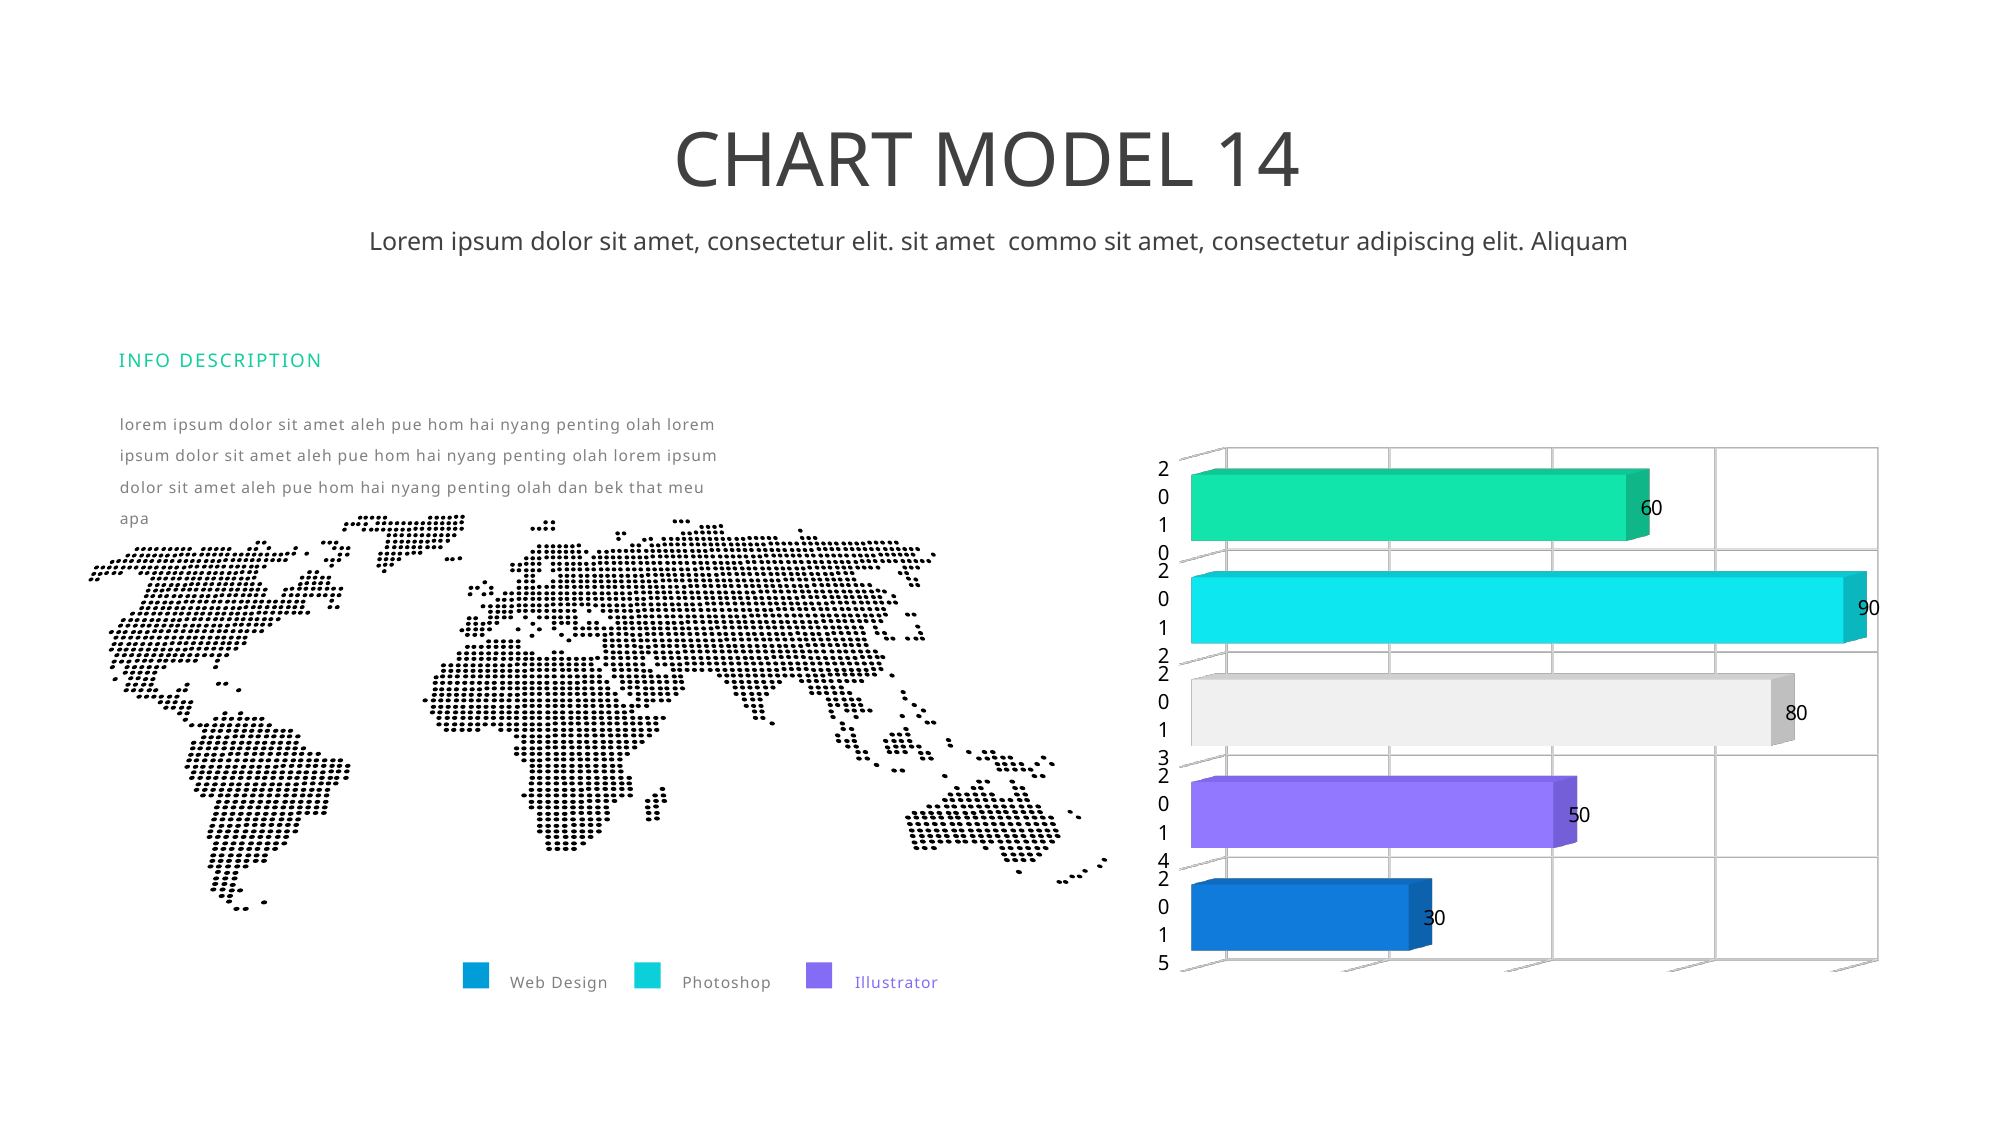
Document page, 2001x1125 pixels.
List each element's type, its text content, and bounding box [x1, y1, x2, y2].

text_box [284, 782, 291, 792]
text_box [176, 688, 188, 693]
text_box [815, 655, 823, 666]
text_box [577, 763, 591, 768]
text_box [787, 631, 795, 642]
text_box [152, 665, 160, 675]
text_box [545, 710, 551, 721]
text_box [734, 536, 741, 553]
text_box [173, 582, 181, 592]
text_box [249, 564, 260, 569]
text_box [791, 583, 798, 594]
text_box [376, 557, 389, 568]
text_box [802, 661, 809, 672]
text_box [806, 962, 833, 989]
text_box [218, 546, 232, 557]
text_box [830, 685, 838, 696]
text_box [468, 687, 475, 697]
text_box [859, 625, 866, 636]
text_box [722, 667, 736, 678]
text_box [602, 775, 616, 780]
text_box [748, 542, 754, 553]
text_box [723, 631, 730, 642]
text_box [573, 662, 579, 672]
text_box [834, 613, 841, 624]
text_box [1007, 797, 1014, 803]
text_box [906, 821, 913, 827]
text_box [260, 900, 268, 905]
text_box [471, 651, 477, 661]
text_box [587, 829, 594, 839]
text_box [294, 599, 306, 604]
text_box [214, 864, 222, 875]
text_box [625, 662, 632, 672]
text_box [624, 555, 630, 565]
text_box [312, 805, 320, 816]
text_box [844, 738, 851, 749]
text_box [863, 667, 870, 677]
text_box [830, 625, 844, 636]
text_box [122, 553, 137, 564]
text_box [740, 691, 748, 702]
text_box [731, 679, 738, 690]
text_box [389, 557, 395, 567]
text_box [545, 722, 551, 732]
text_box [329, 558, 335, 568]
text_box [228, 841, 237, 851]
text_box [626, 674, 633, 684]
text_box [236, 635, 248, 640]
text_box [713, 655, 720, 666]
text_box [1007, 845, 1014, 851]
text_box [692, 567, 699, 577]
text_box [846, 690, 853, 696]
text_box [702, 638, 710, 654]
text_box [529, 769, 543, 774]
text_box [749, 691, 756, 702]
text_box [212, 841, 219, 851]
text_box [653, 579, 659, 589]
text_box [529, 710, 535, 721]
text_box [565, 608, 577, 613]
text_box [567, 698, 573, 709]
text_box [776, 679, 783, 685]
text_box [665, 626, 672, 637]
text_box [1010, 852, 1019, 863]
text_box [398, 545, 410, 550]
text_box [148, 600, 160, 605]
text_box [284, 605, 291, 615]
text_box [575, 710, 582, 726]
text_box [265, 829, 274, 839]
text_box [601, 757, 615, 762]
text_box [444, 557, 455, 562]
text_box [629, 615, 635, 625]
text_box [486, 639, 492, 649]
text_box [475, 722, 481, 732]
text_box [444, 710, 459, 721]
text_box [783, 643, 792, 660]
text_box [737, 667, 744, 678]
text_box [552, 698, 558, 709]
text_box [750, 703, 758, 714]
text_box [699, 614, 706, 625]
text_box [494, 615, 500, 625]
text_box [446, 687, 452, 697]
text_box [571, 591, 577, 601]
text_box [152, 629, 164, 634]
text_box [241, 723, 249, 733]
text_box [686, 626, 693, 637]
text_box [726, 643, 739, 654]
text_box [329, 758, 336, 768]
text_box [448, 663, 454, 673]
text_box [882, 738, 889, 744]
text_box [602, 626, 614, 637]
text_box [161, 546, 173, 552]
text_box [620, 703, 627, 709]
text_box [768, 607, 782, 618]
text_box [171, 594, 183, 599]
text_box [251, 746, 259, 756]
text_box [221, 711, 228, 721]
text_box [826, 559, 833, 570]
text_box [633, 674, 640, 684]
text_box [529, 775, 543, 780]
text_box [902, 546, 916, 557]
text_box [194, 558, 202, 569]
text_box [522, 686, 528, 696]
text_box [583, 710, 590, 726]
text_box [288, 758, 304, 768]
text_box [717, 638, 725, 654]
text_box [822, 655, 830, 666]
text_box [784, 583, 791, 594]
text_box [513, 710, 520, 721]
text_box [529, 662, 535, 672]
text_box [507, 663, 513, 673]
text_box [854, 541, 868, 552]
text_box [153, 641, 161, 652]
text_box [799, 535, 807, 546]
text_box [1026, 852, 1036, 863]
text_box [456, 651, 462, 661]
text_box [268, 817, 276, 828]
text_box [500, 651, 506, 661]
text_box [581, 662, 587, 672]
text_box [806, 535, 828, 552]
text_box [207, 606, 221, 616]
text_box [738, 679, 746, 690]
text_box [805, 673, 812, 684]
text_box [522, 698, 528, 709]
text_box [619, 781, 625, 792]
text_box [917, 828, 926, 844]
text_box [763, 655, 771, 666]
text_box [913, 630, 925, 641]
text_box [283, 746, 291, 756]
text_box [213, 770, 221, 780]
text_box [302, 770, 310, 780]
text_box [575, 698, 581, 709]
text_box [521, 734, 527, 744]
text_box [1015, 869, 1022, 875]
text_box [571, 841, 577, 852]
text_box [209, 853, 217, 863]
text_box [931, 821, 938, 827]
text_box [135, 630, 143, 640]
text_box [280, 599, 292, 604]
text_box [882, 630, 889, 641]
text_box [267, 782, 283, 792]
text_box [243, 853, 252, 863]
text_box [205, 770, 213, 780]
text_box [626, 579, 639, 589]
text_box [951, 828, 969, 844]
text_box [559, 698, 566, 709]
text_box [602, 638, 609, 654]
text_box [596, 674, 603, 684]
text_box [561, 829, 569, 839]
text_box [795, 661, 802, 672]
text_box [626, 781, 634, 792]
text_box [275, 746, 283, 756]
text_box [259, 782, 267, 792]
text_box [218, 571, 225, 581]
text_box [653, 715, 659, 726]
text_box [763, 691, 770, 697]
text_box [818, 667, 827, 684]
text_box [225, 723, 233, 733]
text_box [185, 546, 197, 557]
text_box [638, 638, 650, 643]
text_box [848, 697, 857, 713]
text_box [695, 590, 702, 601]
text_box [758, 703, 765, 714]
text_box [843, 571, 855, 576]
text_box [774, 631, 788, 642]
text_box [730, 631, 737, 642]
text_box [773, 595, 781, 612]
text_box [180, 582, 188, 592]
text_box [841, 613, 855, 624]
text_box [680, 532, 687, 547]
text_box [721, 578, 734, 589]
text_box [673, 578, 685, 583]
text_box [727, 655, 734, 666]
text_box [439, 687, 445, 697]
text_box [652, 793, 659, 809]
text_box [844, 625, 852, 636]
text_box [553, 775, 567, 780]
text_box [559, 710, 567, 726]
text_box [530, 591, 542, 601]
text_box [827, 589, 843, 605]
text_box [558, 579, 563, 589]
text_box [578, 781, 592, 792]
text_box [594, 781, 600, 792]
text_box [221, 606, 229, 616]
text_box [128, 630, 136, 640]
text_box [559, 686, 566, 696]
text_box [476, 687, 483, 697]
text_box [582, 686, 588, 696]
text_box [564, 591, 570, 601]
text_box [530, 584, 542, 590]
text_box [615, 532, 621, 542]
text_box [320, 805, 328, 816]
text_box [156, 653, 164, 663]
text_box [130, 665, 138, 675]
text_box [687, 532, 694, 547]
text_box [759, 595, 766, 606]
text_box [113, 630, 128, 640]
text_box [312, 758, 320, 768]
text_box [945, 810, 961, 820]
text_box [999, 797, 1006, 803]
text_box [545, 698, 551, 709]
text_box [508, 639, 514, 649]
text_box [707, 536, 721, 553]
text_box [431, 533, 438, 543]
text_box [242, 582, 255, 592]
text_box [251, 546, 259, 557]
text_box [247, 593, 259, 598]
text_box [676, 602, 683, 613]
text_box [459, 627, 471, 637]
text_box [836, 678, 843, 684]
text_box [685, 567, 692, 577]
text_box [545, 734, 551, 744]
text_box [292, 782, 299, 792]
text_box [889, 546, 903, 557]
text_box [739, 643, 746, 654]
text_box [558, 615, 564, 625]
text_box [911, 810, 920, 820]
text_box [553, 769, 567, 774]
text_box [632, 662, 639, 672]
text_box [257, 723, 264, 733]
text_box [233, 641, 240, 651]
text_box [232, 552, 244, 557]
text_box [630, 543, 635, 553]
text_box [808, 685, 815, 696]
text_box [172, 606, 186, 616]
text_box [976, 804, 987, 820]
text_box [872, 649, 886, 660]
text_box [840, 637, 854, 648]
text_box [941, 773, 948, 779]
text_box [1015, 821, 1022, 827]
text_box [746, 679, 753, 690]
text_box [236, 711, 244, 721]
text_box [327, 540, 339, 545]
text_box [855, 613, 869, 624]
text_box [709, 590, 717, 606]
text_box [598, 710, 606, 726]
text_box [655, 674, 663, 684]
text_box [630, 715, 636, 726]
text_box [260, 817, 267, 828]
text_box [245, 546, 252, 557]
text_box [652, 638, 659, 649]
text_box [631, 650, 638, 661]
text_box [848, 667, 855, 677]
text_box [761, 679, 769, 690]
text_box [210, 782, 218, 792]
text_box [187, 582, 201, 592]
text_box [851, 577, 865, 588]
text_box [243, 782, 251, 792]
text_box [564, 579, 570, 589]
text_box [170, 700, 178, 710]
text_box [436, 710, 443, 721]
text_box [544, 602, 556, 613]
text_box [140, 618, 161, 628]
text_box [617, 650, 624, 661]
text_box Lorem ipsum dolor sit amet, consectetur elit. sit amet commo sit amet, consectetur adipiscing elit. Aliquam [341, 202, 1659, 263]
text_box [719, 566, 732, 577]
text_box [769, 578, 784, 594]
text_box [690, 602, 696, 613]
text_box [545, 829, 552, 839]
text_box [898, 738, 908, 755]
text_box [197, 723, 210, 733]
text_box [749, 655, 757, 666]
text_box [637, 715, 643, 726]
text_box [240, 829, 249, 839]
text_box [597, 555, 603, 565]
text_box [841, 589, 857, 605]
text_box [876, 606, 888, 624]
text_box [634, 962, 661, 989]
text_box [960, 804, 974, 809]
text_box [822, 685, 830, 696]
text_box [163, 553, 170, 564]
text_box [595, 817, 602, 828]
text_box [753, 679, 760, 690]
text_box [727, 614, 735, 630]
text_box [286, 770, 294, 780]
text_box [590, 698, 596, 709]
text_box [614, 603, 627, 613]
text_box [992, 804, 1012, 820]
text_box [619, 579, 625, 589]
text_box [693, 626, 700, 637]
text_box [232, 617, 246, 627]
text_box [624, 650, 631, 661]
text_box [459, 722, 465, 732]
text_box [856, 697, 866, 713]
text_box [559, 662, 572, 672]
text_box [688, 638, 696, 654]
text_box [553, 763, 567, 768]
text_box [184, 571, 198, 581]
text_box [820, 589, 827, 600]
text_box [186, 635, 198, 640]
text_box [810, 631, 826, 648]
text_box [122, 665, 130, 675]
text_box [591, 710, 597, 726]
text_box [578, 573, 590, 578]
text_box [720, 614, 728, 630]
text_box [254, 740, 268, 745]
text_box [1018, 852, 1027, 863]
text_box [228, 606, 242, 616]
text_box [141, 677, 149, 687]
text_box [163, 700, 171, 710]
text_box [730, 590, 738, 606]
text_box [796, 547, 802, 558]
text_box [659, 786, 666, 792]
text_box [605, 686, 611, 696]
text_box [211, 594, 223, 604]
text_box [162, 600, 174, 605]
text_box [698, 560, 710, 565]
text_box [618, 662, 625, 672]
text_box [967, 828, 978, 844]
text_box [515, 639, 521, 649]
text_box [329, 593, 342, 603]
text_box [911, 840, 920, 851]
text_box [925, 828, 936, 844]
text_box [1018, 804, 1030, 820]
text_box [685, 614, 698, 625]
text_box [641, 590, 660, 601]
text_box [320, 758, 328, 768]
text_box [671, 567, 678, 577]
text_box [1039, 773, 1046, 779]
text_box [553, 751, 567, 756]
text_box [236, 888, 244, 893]
text_box [735, 578, 749, 589]
text_box [233, 723, 241, 733]
text_box [485, 663, 491, 673]
text_box [490, 710, 497, 721]
text_box [570, 805, 576, 816]
text_box [530, 603, 542, 613]
text_box [852, 655, 860, 666]
text_box [220, 841, 229, 851]
text_box [211, 641, 219, 651]
text_box [827, 541, 841, 552]
text_box [310, 581, 317, 591]
text_box [260, 617, 267, 627]
text_box [687, 578, 700, 589]
text_box [762, 643, 769, 654]
text_box [804, 583, 820, 600]
text_box [249, 723, 257, 733]
text_box [802, 547, 810, 558]
text_box [751, 667, 759, 678]
text_box [495, 597, 507, 602]
text_box [747, 643, 754, 654]
text_box [610, 650, 616, 661]
text_box [915, 821, 922, 827]
text_box [487, 604, 493, 614]
text_box [807, 619, 821, 630]
text_box [432, 674, 446, 685]
text_box [984, 804, 995, 820]
text_box [604, 555, 609, 565]
text_box [461, 687, 468, 697]
text_box [336, 758, 344, 768]
text_box [617, 555, 623, 565]
text_box [453, 687, 460, 697]
text_box [714, 572, 721, 589]
text_box [644, 715, 652, 726]
text_box [567, 686, 573, 696]
text_box [460, 710, 466, 721]
text_box [225, 571, 232, 581]
text_box [205, 546, 219, 557]
text_box [797, 631, 811, 648]
text_box [1018, 828, 1030, 844]
text_box [820, 613, 834, 624]
text_box [653, 650, 660, 661]
text_box [499, 710, 505, 721]
text_box [695, 638, 703, 654]
text_box [641, 668, 653, 673]
text_box [242, 758, 256, 763]
text_box [151, 606, 172, 616]
text_box [142, 630, 150, 640]
text_box [475, 710, 482, 721]
text_box [150, 571, 164, 581]
text_box [189, 770, 197, 780]
text_box [536, 662, 543, 672]
text_box [280, 758, 288, 768]
text_box [254, 770, 270, 780]
text_box [219, 876, 229, 892]
text_box [1041, 821, 1048, 827]
text_box [769, 547, 783, 558]
text_box [284, 817, 293, 828]
text_box [654, 810, 660, 821]
text_box [571, 579, 577, 589]
text_box [677, 662, 683, 672]
text_box [905, 612, 917, 617]
text_box [598, 579, 605, 589]
text_box [945, 738, 954, 748]
text_box [603, 793, 618, 804]
text_box [674, 638, 688, 654]
text_box [506, 722, 512, 732]
text_box [235, 782, 242, 792]
text_box [639, 567, 651, 578]
text_box [248, 829, 257, 839]
text_box [264, 723, 272, 733]
text_box [589, 686, 596, 696]
text_box [615, 615, 628, 625]
text_box [833, 697, 841, 708]
text_box [754, 643, 761, 654]
text_box [637, 555, 650, 565]
text_box [833, 637, 841, 648]
text_box [629, 703, 641, 714]
text_box [1031, 773, 1038, 779]
text_box [168, 618, 176, 628]
text_box [500, 639, 506, 649]
text_box [642, 686, 656, 696]
text_box [214, 735, 222, 745]
text_box [833, 559, 840, 570]
text_box [579, 817, 586, 828]
text_box [523, 603, 528, 613]
text_box [319, 770, 326, 780]
text_box [1036, 828, 1046, 844]
text_box [974, 821, 981, 827]
text_box [637, 626, 650, 637]
text_box [210, 723, 218, 733]
text_box [592, 579, 598, 589]
text_box [523, 568, 529, 578]
text_box [189, 641, 196, 651]
text_box [463, 663, 469, 673]
text_box [529, 758, 543, 768]
text_box [778, 619, 785, 630]
text_box [255, 540, 267, 545]
text_box [282, 799, 296, 804]
text_box [223, 829, 231, 839]
text_box [875, 546, 890, 557]
text_box [1014, 792, 1023, 803]
text_box [776, 643, 784, 660]
text_box [196, 641, 204, 651]
text_box [990, 821, 997, 827]
text_box [1027, 828, 1038, 844]
text_box [522, 722, 528, 732]
text_box [755, 578, 770, 594]
text_box [845, 577, 851, 588]
text_box [678, 567, 685, 577]
text_box [809, 547, 816, 558]
text_box [855, 589, 871, 605]
text_box [701, 626, 708, 637]
text_box [186, 700, 194, 710]
text_box [970, 810, 979, 820]
text_box [815, 685, 822, 696]
text_box [574, 686, 580, 696]
text_box [577, 757, 591, 762]
text_box [683, 655, 690, 666]
text_box [553, 757, 567, 762]
text_box [930, 845, 937, 851]
text_box [913, 577, 921, 588]
text_box [206, 735, 214, 745]
text_box [652, 567, 658, 577]
text_box [144, 665, 152, 675]
text_box [980, 792, 989, 803]
text_box [675, 590, 688, 601]
text_box [925, 750, 934, 761]
text_box [477, 663, 484, 673]
text_box [579, 602, 591, 607]
text_box [908, 828, 916, 839]
text_box [947, 792, 956, 803]
text_box [252, 853, 260, 863]
text_box [853, 553, 867, 570]
text_box [720, 536, 735, 553]
text_box [936, 810, 945, 820]
text_box [696, 548, 708, 553]
text_box [706, 614, 713, 625]
text_box [648, 674, 655, 684]
text_box [672, 626, 685, 637]
text_box [904, 571, 911, 581]
text_box [735, 655, 742, 666]
text_box [643, 698, 656, 709]
text_box [283, 586, 295, 592]
text_box [1001, 852, 1010, 863]
text_box [552, 710, 558, 726]
text_box [1010, 761, 1018, 772]
text_box [267, 746, 274, 756]
text_box [824, 631, 833, 648]
text_box [576, 733, 590, 738]
text_box [206, 829, 214, 839]
text_box [1001, 828, 1012, 844]
text_box [545, 841, 553, 852]
text_box [544, 686, 551, 696]
text_box [720, 655, 727, 666]
text_box [669, 662, 676, 672]
text_box [858, 649, 866, 660]
text_box [702, 590, 710, 606]
text_box [232, 829, 240, 839]
text_box [984, 828, 995, 844]
text_box [644, 805, 652, 816]
text_box [578, 591, 584, 601]
text_box [283, 829, 290, 839]
text_box [780, 595, 795, 612]
text_box [178, 700, 187, 710]
text_box [277, 605, 284, 615]
text_box [781, 541, 793, 546]
text_box [138, 641, 146, 652]
text_box [595, 805, 601, 816]
text_box [317, 581, 324, 591]
text_box [807, 649, 819, 654]
text_box [924, 720, 937, 725]
text_box [431, 687, 438, 697]
text_box [117, 641, 138, 652]
text_box [467, 710, 474, 721]
text_box [551, 662, 557, 672]
text_box [578, 579, 590, 589]
text_box [921, 845, 928, 851]
text_box [625, 567, 637, 572]
text_box [757, 619, 771, 630]
text_box [243, 746, 251, 756]
text_box [529, 686, 535, 696]
text_box [225, 853, 234, 863]
text_box [623, 638, 630, 649]
text_box [465, 616, 472, 626]
text_box [231, 570, 245, 581]
text_box [766, 566, 780, 577]
text_box [723, 590, 730, 606]
text_box [701, 578, 707, 589]
text_box [933, 828, 944, 844]
text_box [455, 663, 461, 673]
text_box [825, 697, 833, 708]
text_box [669, 602, 676, 613]
text_box [529, 698, 535, 709]
text_box [472, 627, 485, 637]
text_box [1026, 804, 1038, 820]
text_box [166, 582, 174, 592]
text_box [610, 662, 617, 672]
text_box [708, 614, 721, 637]
text_box [766, 595, 773, 606]
text_box [855, 637, 869, 648]
text_box [251, 782, 259, 792]
text_box [246, 770, 253, 780]
text_box [660, 578, 672, 583]
text_box [841, 667, 848, 677]
text_box [649, 543, 662, 553]
text_box [1016, 845, 1023, 851]
text_box [536, 686, 543, 696]
text_box [237, 841, 245, 851]
text_box [694, 536, 701, 547]
text_box [156, 553, 164, 564]
text_box [197, 770, 205, 780]
text_box [136, 553, 151, 564]
text_box [668, 536, 674, 547]
text_box [211, 623, 223, 628]
text_box [445, 533, 457, 543]
text_box [108, 641, 117, 652]
text_box [597, 686, 604, 696]
text_box [1056, 880, 1069, 884]
text_box [809, 571, 817, 588]
text_box Info Description [114, 340, 463, 376]
text_box [664, 614, 676, 619]
text_box [641, 674, 648, 684]
text_box [592, 591, 605, 601]
text_box [1018, 761, 1034, 772]
text_box [291, 605, 305, 615]
text_box [923, 821, 930, 827]
text_box [579, 829, 586, 839]
text_box [636, 620, 648, 625]
text_box [221, 770, 229, 780]
text_box [153, 582, 160, 593]
text_box [177, 653, 185, 663]
text_box [853, 606, 865, 612]
text_box [310, 770, 318, 780]
text_box [118, 618, 126, 628]
text_box [339, 546, 351, 551]
text_box [636, 543, 642, 553]
text_box [902, 565, 914, 570]
text_box [734, 614, 749, 630]
text_box [582, 674, 588, 684]
text_box [839, 559, 853, 570]
text_box [841, 541, 855, 552]
text_box [183, 594, 197, 604]
text_box [473, 616, 479, 626]
text_box [756, 691, 763, 702]
text_box [516, 591, 522, 601]
text_box [811, 667, 819, 684]
text_box [508, 651, 514, 661]
text_box [226, 782, 235, 792]
text_box [327, 775, 340, 780]
text_box [235, 853, 243, 863]
text_box [583, 698, 589, 709]
text_box [294, 770, 302, 780]
text_box [291, 546, 298, 556]
text_box [177, 641, 189, 646]
text_box [671, 674, 685, 684]
text_box [606, 579, 611, 589]
text_box [607, 603, 613, 613]
text_box [263, 841, 271, 851]
text_box [267, 617, 274, 627]
text_box [565, 602, 577, 607]
text_box [828, 709, 836, 720]
text_box [636, 614, 648, 619]
text_box [1007, 821, 1014, 827]
text_box [483, 710, 489, 721]
text_box [303, 581, 310, 591]
text_box [270, 605, 277, 615]
text_box [1035, 804, 1046, 820]
text_box [298, 746, 307, 756]
text_box [762, 607, 768, 618]
text_box [789, 547, 796, 558]
text_box [578, 805, 585, 816]
text_box [175, 618, 183, 628]
text_box [536, 734, 543, 744]
text_box [869, 588, 881, 605]
text_box [544, 662, 550, 672]
text_box [170, 571, 184, 581]
text_box [732, 566, 746, 577]
text_box [552, 686, 558, 696]
text_box [700, 572, 714, 589]
text_box [554, 841, 561, 852]
text_box [438, 533, 444, 543]
text_box [516, 603, 522, 613]
text_box [208, 558, 222, 569]
text_box [616, 626, 629, 637]
text_box [577, 561, 589, 566]
text_box [982, 821, 989, 827]
text_box [665, 620, 677, 625]
text_box [837, 655, 845, 666]
text_box [919, 810, 928, 820]
text_box [989, 792, 997, 803]
text_box [745, 631, 759, 642]
text_box [550, 544, 556, 554]
text_box [873, 762, 880, 768]
text_box [691, 655, 698, 666]
text_box [276, 817, 285, 828]
text_box [999, 821, 1006, 827]
text_box [544, 591, 556, 601]
text_box [197, 571, 204, 581]
text_box [994, 761, 1010, 772]
text_box [949, 821, 963, 827]
text_box [792, 619, 806, 636]
text_box [530, 544, 542, 554]
text_box [1052, 828, 1061, 839]
text_box [204, 571, 212, 581]
text_box [386, 533, 398, 538]
text_box [660, 650, 667, 661]
text_box [787, 661, 794, 672]
text_box [744, 590, 759, 606]
text_box [613, 591, 626, 601]
text_box [1034, 845, 1041, 851]
text_box [256, 605, 270, 615]
text_box [221, 582, 235, 592]
text_box [192, 653, 200, 663]
text_box [316, 593, 328, 598]
text_box [746, 566, 760, 577]
text_box [462, 962, 490, 989]
text_box [207, 582, 215, 592]
text_box [891, 738, 900, 755]
text_box [214, 653, 222, 663]
text_box [492, 663, 498, 673]
text_box CHART MODEL 14 [506, 66, 1469, 202]
text_box [325, 781, 339, 786]
text_box [850, 733, 861, 755]
text_box [272, 841, 279, 851]
text_box [697, 554, 709, 559]
text_box [856, 667, 863, 677]
text_box [760, 566, 766, 577]
text_box [819, 559, 826, 570]
text_box [877, 594, 885, 605]
text_box [199, 735, 207, 745]
text_box [557, 544, 562, 554]
text_box [900, 558, 912, 564]
text_box [563, 544, 569, 554]
text_box [627, 590, 639, 601]
text_box [270, 770, 277, 780]
text_box [613, 698, 619, 709]
text_box [744, 667, 751, 678]
text_box [243, 817, 251, 828]
text_box [193, 782, 202, 792]
text_box [612, 579, 618, 589]
text_box [243, 558, 255, 563]
text_box [616, 638, 623, 649]
text_box [834, 667, 841, 677]
text_box [302, 593, 314, 598]
text_box [689, 590, 695, 601]
text_box [742, 655, 749, 666]
text_box [862, 749, 869, 755]
text_box [906, 738, 915, 749]
text_box [848, 726, 855, 732]
text_box [640, 579, 653, 589]
text_box [246, 841, 255, 851]
text_box [306, 570, 312, 580]
text_box [137, 606, 151, 616]
text_box [587, 817, 594, 828]
text_box [754, 542, 769, 565]
text_box [227, 746, 243, 756]
text_box [536, 710, 543, 721]
text_box [585, 591, 591, 601]
text_box [797, 673, 805, 684]
text_box [749, 578, 755, 589]
text_box [553, 829, 560, 839]
text_box [838, 685, 845, 696]
text_box [808, 655, 816, 666]
text_box [562, 841, 569, 852]
text_box [663, 674, 670, 684]
text_box [296, 582, 303, 591]
text_box [257, 829, 266, 839]
text_box [794, 583, 809, 612]
text_box [972, 792, 981, 803]
text_box [188, 558, 195, 569]
text_box [137, 665, 145, 675]
text_box [544, 579, 556, 589]
text_box [201, 582, 208, 592]
text_box [229, 770, 245, 780]
text_box [683, 602, 690, 613]
text_box [451, 722, 458, 732]
text_box [851, 625, 859, 636]
text_box [600, 745, 614, 750]
text_box [790, 643, 799, 660]
text_box [605, 698, 612, 709]
text_box [710, 638, 718, 654]
text_box [780, 661, 787, 672]
text_box [149, 553, 157, 564]
text_box [639, 650, 651, 661]
text_box [1010, 828, 1021, 844]
text_box [992, 828, 1004, 844]
text_box [697, 602, 704, 613]
text_box [576, 739, 590, 744]
text_box [675, 650, 682, 661]
text_box [163, 571, 171, 581]
text_box [499, 663, 506, 673]
text_box [780, 566, 795, 582]
text_box [142, 653, 157, 663]
text_box [864, 553, 878, 564]
text_box [999, 845, 1006, 851]
text_box [750, 619, 756, 630]
text_box [766, 667, 773, 678]
text_box [259, 746, 267, 756]
chart [1157, 446, 1881, 979]
text_box [251, 817, 259, 828]
text_box [463, 651, 470, 661]
text_box [782, 547, 789, 558]
text_box [125, 618, 140, 628]
text_box [941, 828, 952, 844]
text_box [815, 571, 831, 588]
text_box [665, 567, 671, 577]
text_box [508, 604, 515, 614]
text_box [705, 655, 712, 666]
text_box [443, 722, 450, 732]
text_box [588, 662, 595, 672]
text_box [255, 582, 263, 592]
text_box [544, 544, 549, 554]
text_box [466, 722, 474, 732]
text_box [738, 631, 745, 642]
text_box [785, 619, 792, 630]
text_box [201, 782, 210, 792]
text_box [513, 746, 520, 756]
text_box [806, 559, 820, 570]
text_box [529, 746, 543, 756]
text_box [752, 715, 759, 721]
text_box [1042, 845, 1049, 851]
text_box [586, 805, 593, 816]
text_box [185, 653, 193, 663]
text_box [675, 536, 680, 547]
text_box [214, 829, 223, 839]
text_box [816, 601, 830, 612]
text_box [521, 746, 527, 756]
text_box [188, 629, 200, 634]
text_box [869, 613, 876, 624]
text_box [217, 853, 225, 863]
text_box [558, 591, 563, 601]
text_box [536, 722, 543, 732]
text_box [197, 594, 211, 604]
text_box [747, 607, 761, 618]
text_box [161, 618, 169, 628]
text_box [830, 655, 838, 666]
text_box [529, 734, 535, 744]
text_box [976, 828, 986, 844]
text_box [970, 785, 977, 791]
text_box [193, 606, 207, 616]
text_box [235, 582, 242, 592]
text_box [829, 571, 845, 588]
text_box [918, 750, 926, 761]
text_box lorem ipsum dolor sit amet aleh pue hom hai nyang penting olah lorem ipsum dolor sit amet aleh pue hom hai nyang penting olah lorem ipsum dolor sit amet aleh pue hom hai nyang penting olah dan bek that meu apa [115, 398, 737, 532]
text_box [595, 793, 601, 804]
text_box [260, 853, 268, 863]
text_box [530, 568, 542, 578]
text_box [839, 721, 846, 732]
text_box [296, 805, 303, 816]
text_box [222, 735, 230, 745]
text_box [1044, 828, 1056, 844]
text_box [440, 663, 447, 673]
text_box [571, 829, 577, 839]
text_box [621, 710, 629, 726]
text_box [572, 615, 578, 625]
text_box [1025, 845, 1032, 851]
text_box [145, 582, 153, 593]
text_box [756, 655, 764, 666]
text_box [769, 643, 777, 660]
text_box [606, 591, 612, 601]
text_box [493, 639, 499, 649]
text_box [659, 638, 673, 649]
text_box [186, 606, 194, 616]
text_box [962, 810, 971, 820]
text_box [872, 625, 880, 636]
text_box [743, 554, 757, 565]
text_box [982, 845, 989, 851]
text_box [138, 571, 150, 576]
text_box [603, 805, 611, 816]
text_box [570, 544, 575, 554]
text_box [658, 567, 665, 577]
text_box [1019, 785, 1026, 791]
text_box [586, 793, 593, 804]
text_box [661, 536, 667, 547]
text_box [580, 626, 592, 631]
text_box [91, 571, 103, 576]
text_box [565, 615, 571, 625]
text_box [657, 686, 671, 696]
text_box [254, 841, 263, 851]
text_box [487, 615, 493, 625]
text_box [928, 810, 936, 820]
text_box [486, 651, 499, 661]
text_box [769, 679, 776, 690]
text_box [265, 799, 279, 804]
text_box [903, 726, 911, 737]
text_box [1009, 804, 1020, 820]
text_box [876, 661, 884, 672]
text_box [699, 566, 711, 571]
text_box [614, 710, 620, 726]
text_box [134, 653, 142, 663]
text_box [759, 631, 773, 642]
text_box Illustrator [850, 956, 978, 997]
text_box [609, 638, 615, 649]
text_box [825, 667, 833, 677]
text_box [662, 602, 669, 613]
text_box [774, 667, 781, 678]
text_box [1022, 792, 1030, 803]
text_box [845, 655, 853, 666]
text_box [602, 781, 609, 792]
text_box [984, 749, 998, 761]
text_box [517, 556, 529, 567]
text_box [161, 565, 173, 570]
text_box [210, 876, 220, 892]
text_box [834, 733, 842, 744]
text_box [169, 546, 186, 564]
text_box [672, 686, 679, 696]
text_box [246, 617, 260, 627]
text_box [1033, 821, 1040, 827]
text_box [597, 698, 605, 709]
text_box [798, 643, 806, 660]
text_box [523, 651, 535, 661]
text_box [660, 793, 668, 804]
text_box [941, 797, 948, 803]
text_box [716, 590, 724, 606]
text_box [610, 781, 617, 792]
text_box [225, 888, 235, 904]
text_box [304, 805, 312, 816]
text_box [568, 710, 574, 726]
text_box [211, 571, 218, 581]
text_box [513, 722, 520, 732]
text_box [515, 651, 521, 661]
text_box [981, 749, 988, 755]
text_box [698, 655, 705, 666]
text_box [913, 558, 925, 564]
text_box [199, 546, 206, 557]
text_box [600, 603, 606, 613]
text_box [522, 710, 528, 721]
text_box [470, 663, 476, 673]
text_box [794, 566, 809, 582]
text_box [610, 555, 617, 565]
text_box [278, 770, 286, 780]
text_box [759, 667, 766, 678]
text_box [201, 558, 209, 569]
text_box [701, 536, 707, 547]
text_box [884, 745, 893, 755]
text_box [148, 677, 156, 687]
text_box [661, 590, 674, 601]
text_box [160, 641, 168, 652]
text_box Photoshop [678, 956, 805, 997]
text_box [218, 641, 232, 651]
text_box [523, 591, 529, 601]
text_box [648, 602, 661, 613]
text_box [631, 638, 637, 649]
text_box [163, 653, 178, 663]
text_box [667, 650, 674, 661]
text_box [274, 829, 282, 839]
text_box [312, 570, 320, 580]
text_box [737, 590, 745, 606]
text_box [606, 710, 613, 726]
text_box [214, 582, 222, 592]
text_box [291, 746, 298, 756]
text_box [506, 710, 512, 721]
text_box [324, 581, 331, 591]
text_box [955, 792, 964, 803]
text_box [964, 792, 972, 803]
text_box [869, 661, 878, 677]
text_box [858, 678, 865, 684]
text_box [628, 602, 640, 613]
text_box [203, 641, 211, 651]
text_box [159, 582, 167, 593]
text_box [495, 604, 507, 614]
text_box [651, 626, 664, 637]
text_box [589, 674, 595, 684]
text_box [619, 674, 626, 684]
text_box [570, 817, 577, 828]
text_box [818, 553, 830, 558]
text_box [631, 555, 636, 565]
text_box [529, 722, 535, 732]
text_box [293, 817, 302, 828]
text_box [245, 570, 259, 581]
text_box [641, 602, 647, 613]
text_box [600, 739, 614, 744]
text_box [940, 821, 947, 827]
text_box [771, 619, 778, 630]
text_box [478, 651, 484, 661]
text_box [865, 649, 873, 660]
text_box [644, 798, 651, 804]
text_box [498, 722, 504, 732]
text_box [305, 758, 312, 768]
text_box [809, 601, 816, 612]
text_box [411, 545, 423, 555]
text_box [218, 782, 227, 792]
text_box [530, 556, 542, 566]
text_box [766, 535, 780, 546]
text_box Web Design [505, 956, 633, 997]
text_box [217, 723, 225, 733]
text_box [145, 641, 153, 652]
text_box [551, 615, 557, 625]
text_box [740, 536, 748, 553]
text_box [841, 697, 850, 713]
text_box [218, 893, 225, 899]
text_box [536, 698, 543, 709]
